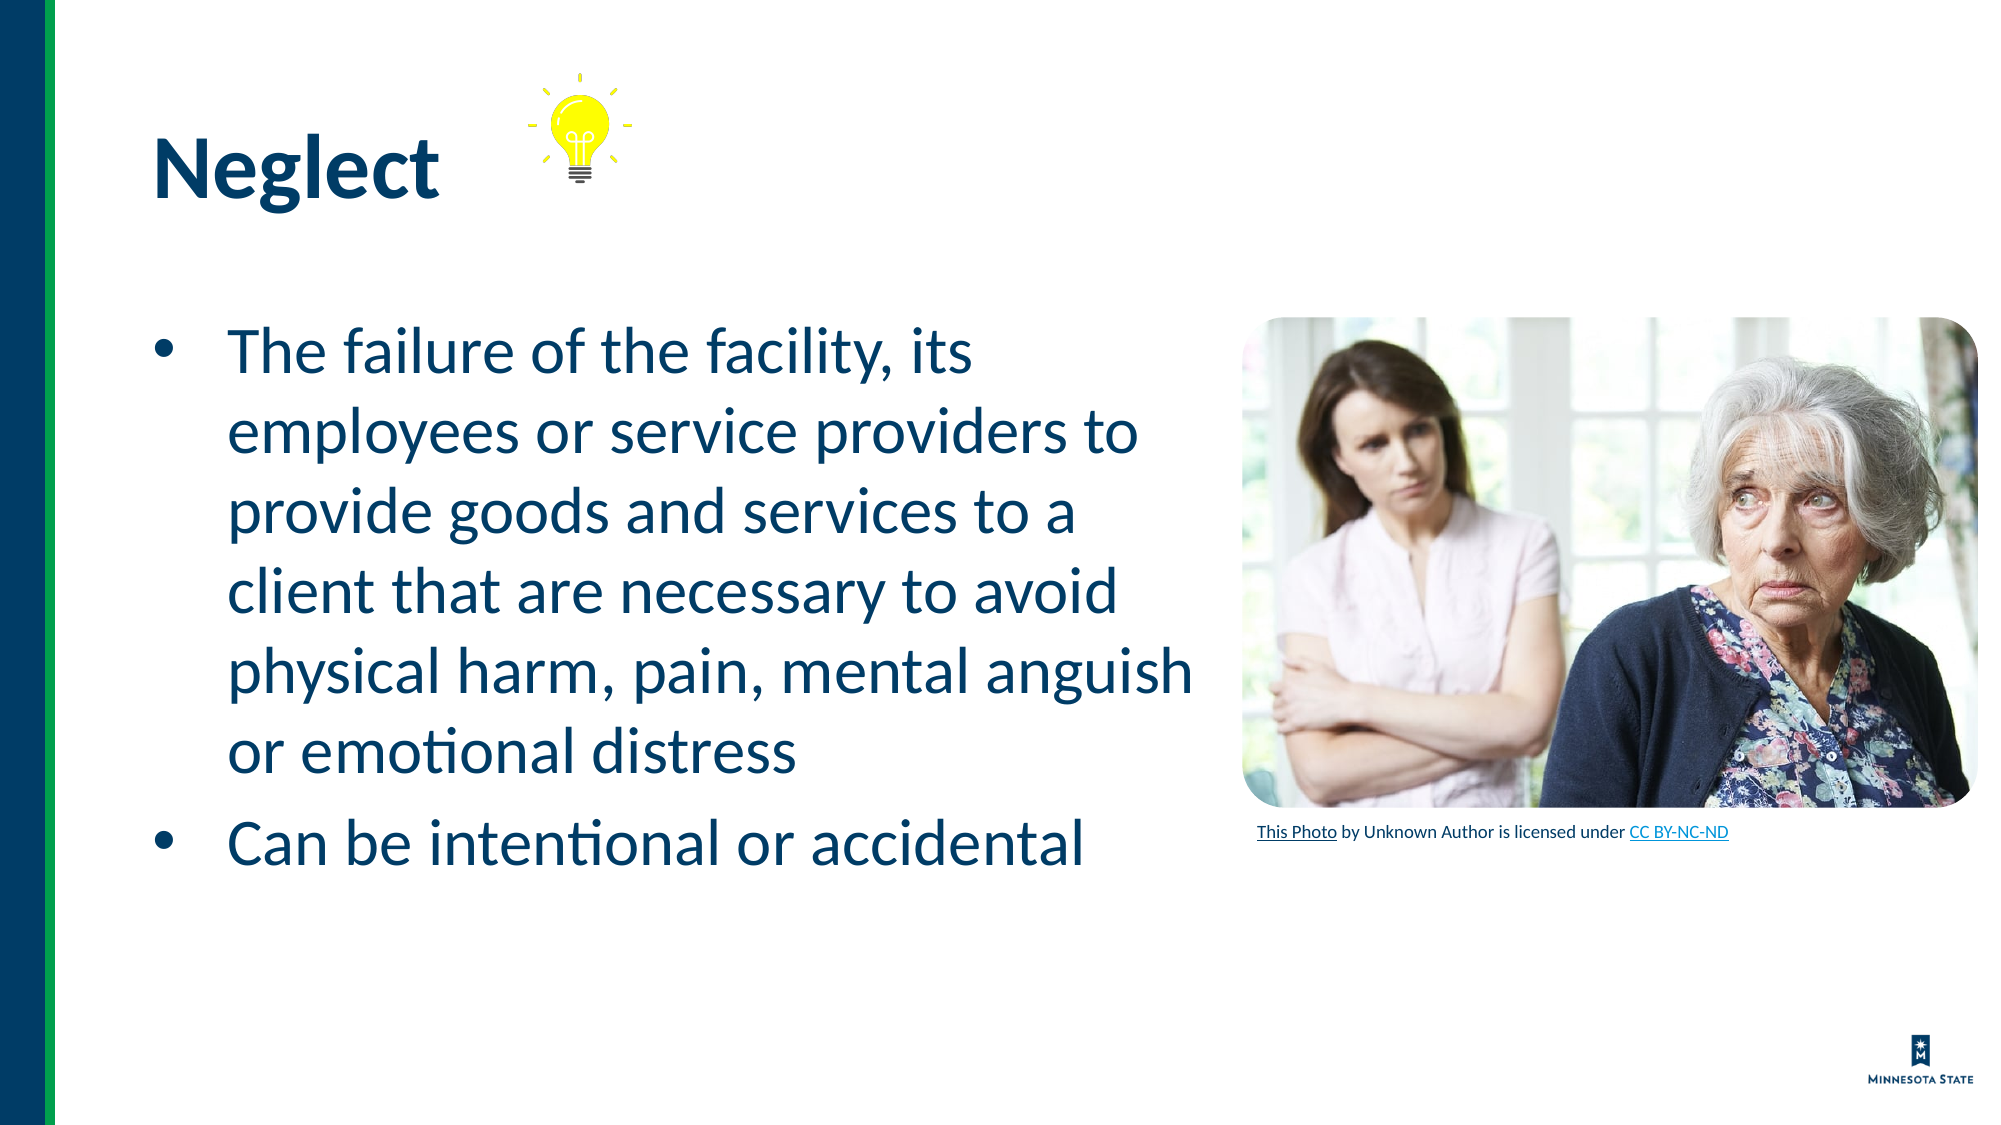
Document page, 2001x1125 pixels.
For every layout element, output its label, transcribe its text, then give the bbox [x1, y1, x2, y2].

picture [1242, 317, 1979, 808]
title Neglect [137, 59, 1863, 278]
picture [1823, 1028, 2001, 1095]
list The failure of the facility, its employees or service providers to provide goods and services to a client that are necessary to avoid physical harm, pain, mental anguish or emotional distress Can be intentional or accidental [137, 299, 1243, 1014]
text_box This Photo by Unknown Author is licensed under CC BY-NC-ND [1242, 815, 1805, 850]
picture [499, 44, 662, 207]
